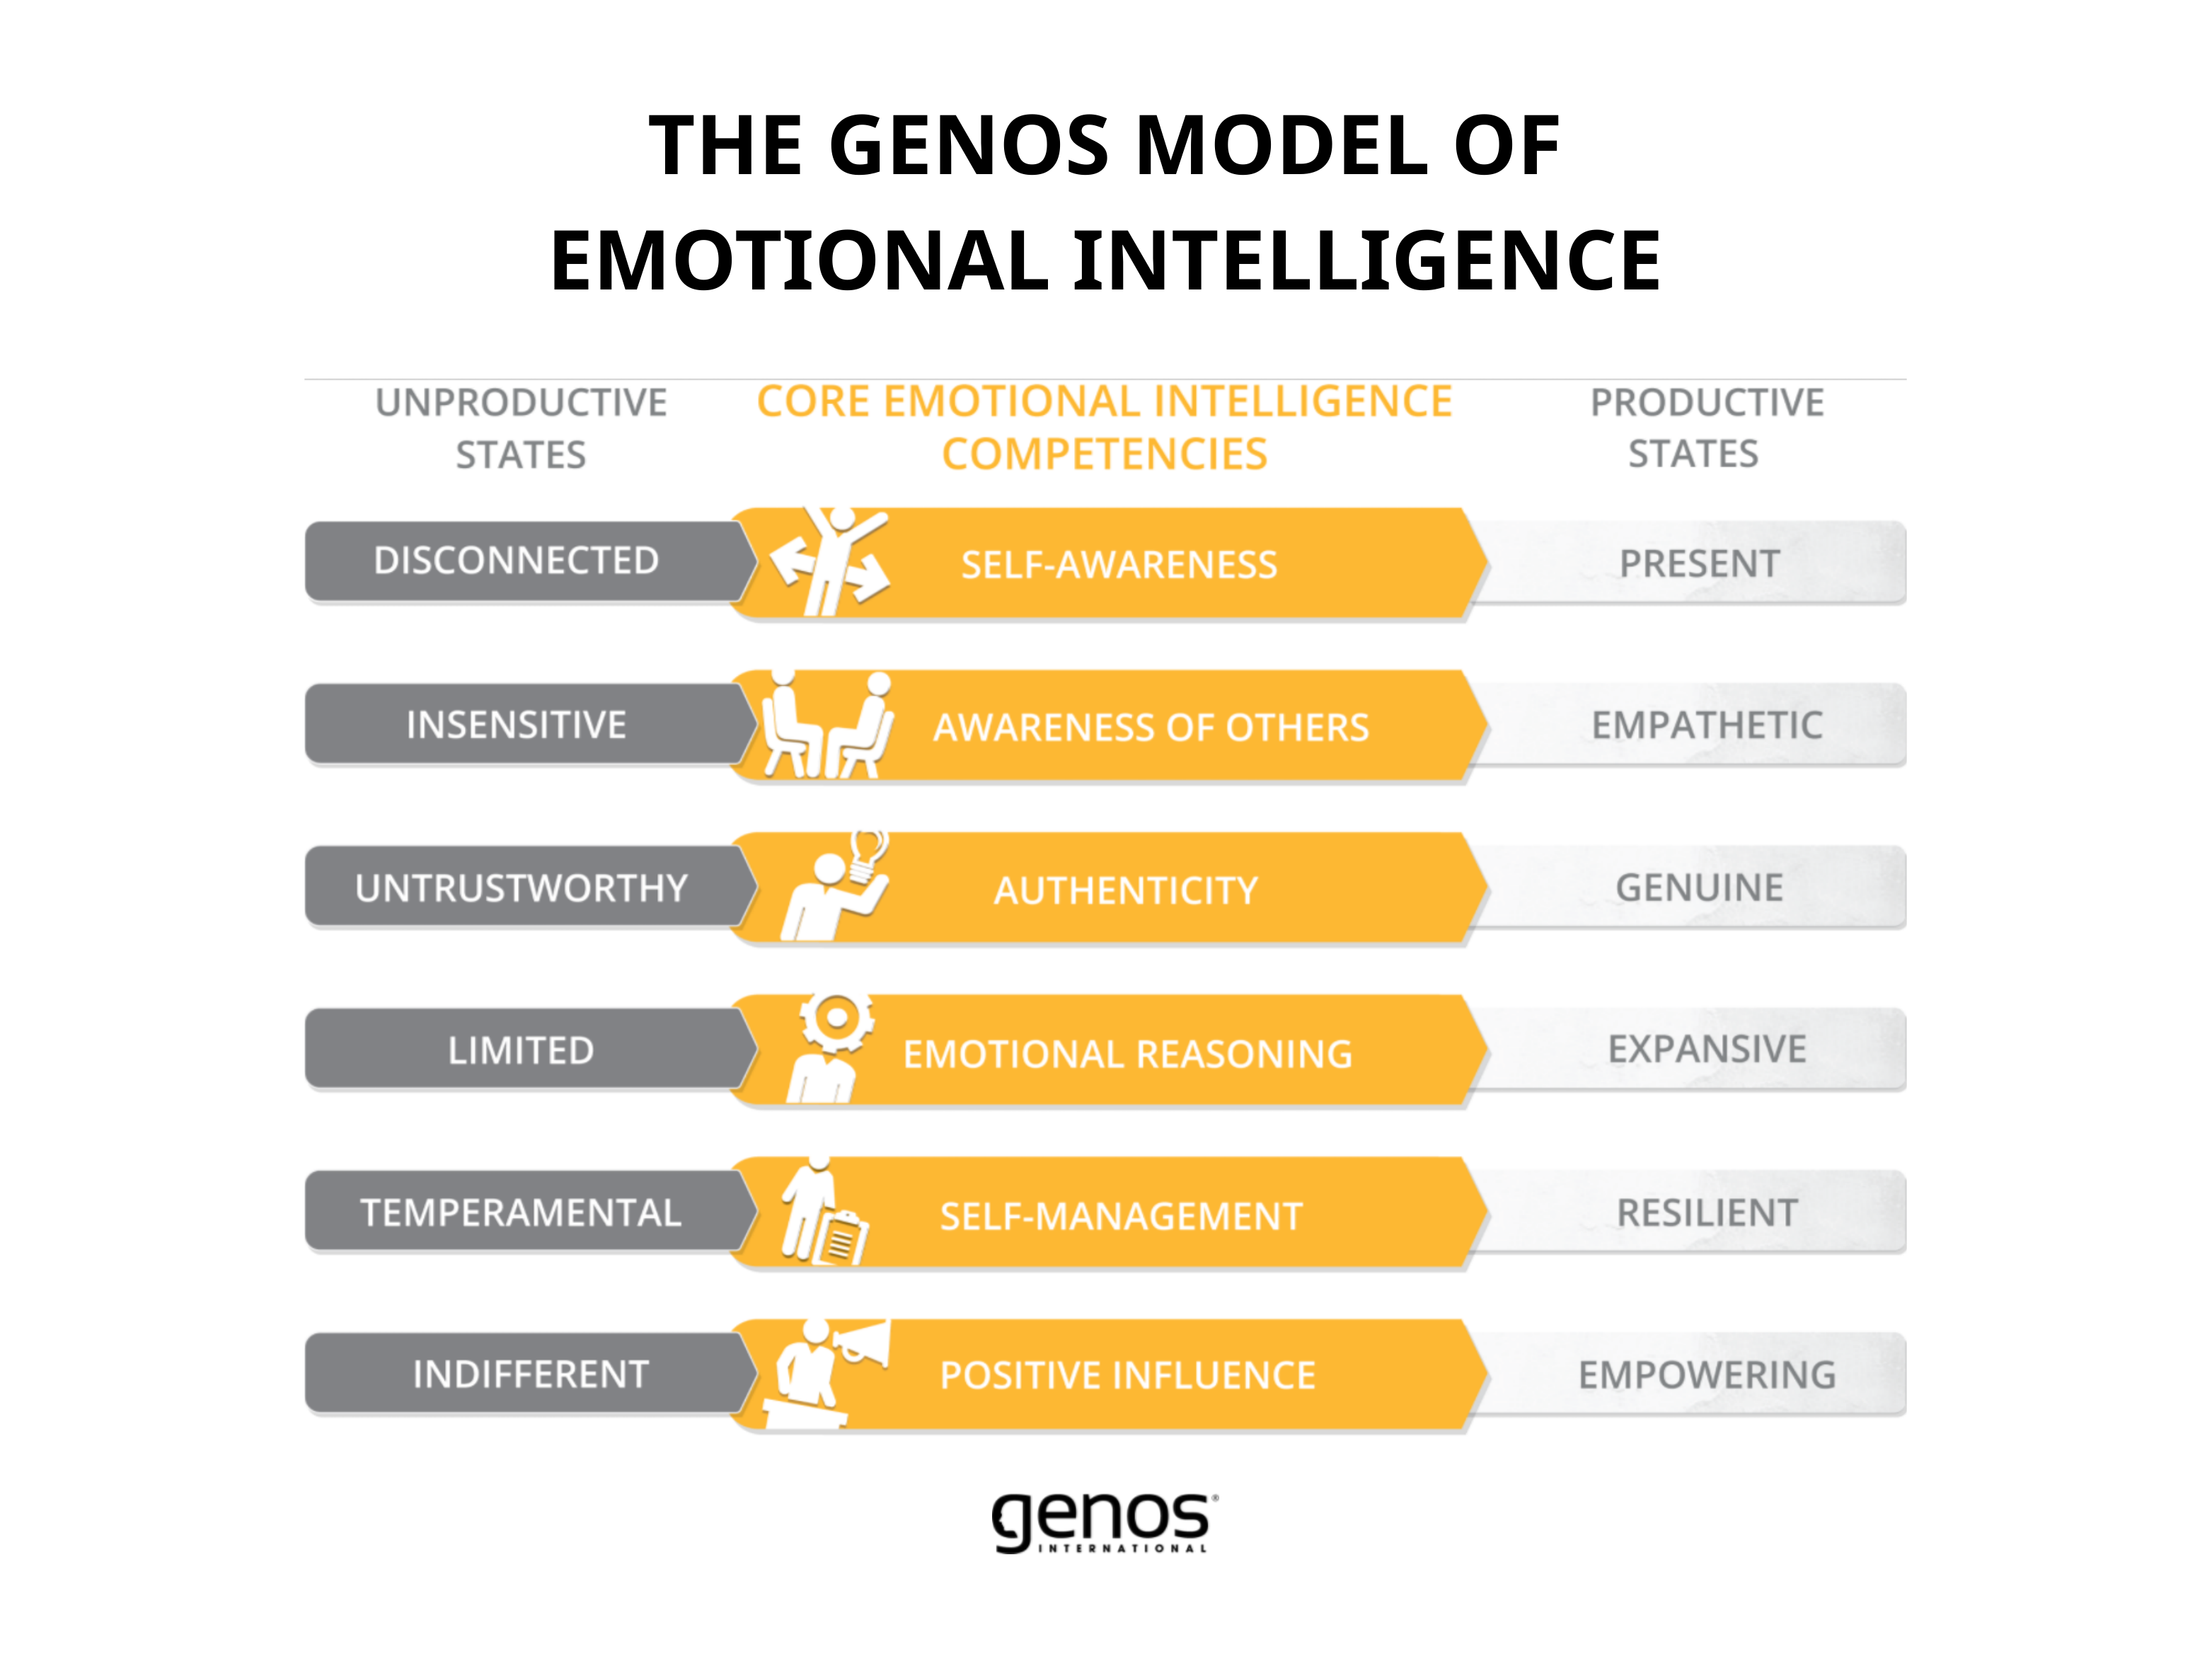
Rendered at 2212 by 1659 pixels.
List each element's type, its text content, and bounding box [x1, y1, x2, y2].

picture [304, 379, 1907, 1469]
picture [992, 1493, 1219, 1554]
text_box THE GENOS MODEL OF EMOTIONAL INTELLIGENCE [139, 75, 2073, 306]
